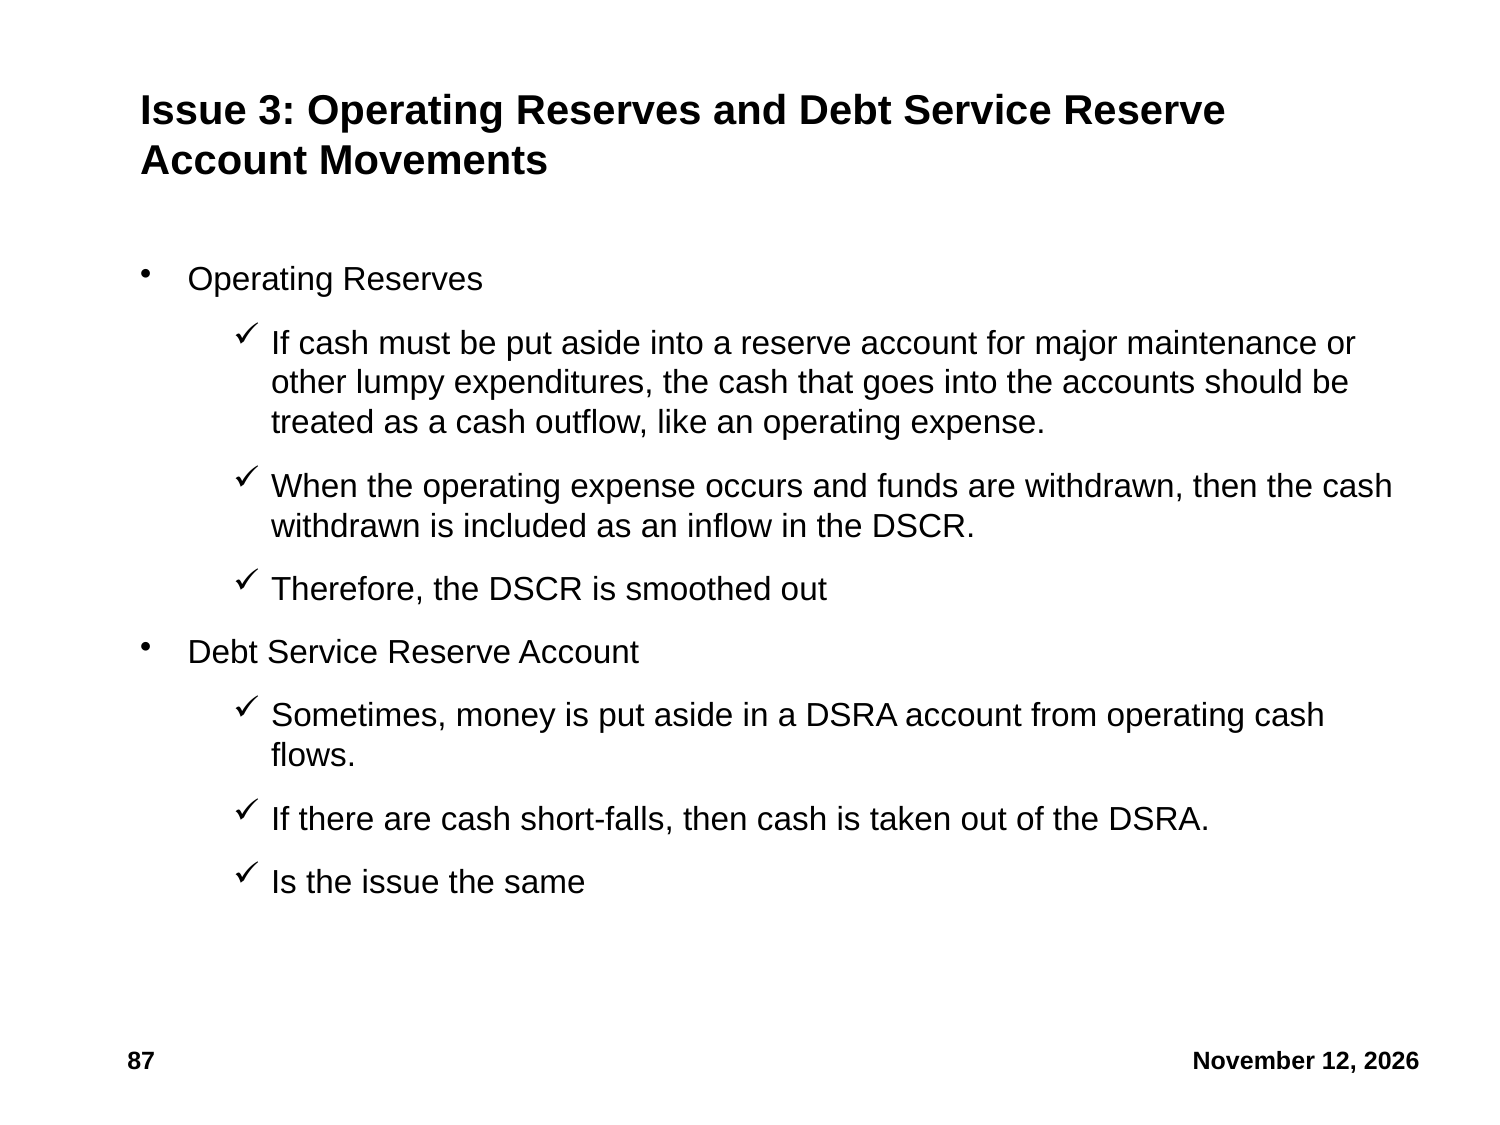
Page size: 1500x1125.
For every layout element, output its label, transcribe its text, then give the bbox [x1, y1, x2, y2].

title Issue 3: Operating Reserves and Debt Service Reserve Account Movements [124, 74, 1376, 226]
list Operating Reserves If cash must be put aside into a reserve account for major maintenance or other lumpy expenditures, the cash that goes into the accounts should be treated as a cash outflow, like an operating expense. When the operating expense occurs and funds are withdrawn, then the cash withdrawn is included as an inflow in the DSCR. Therefore, the DSCR is smoothed out Debt Service Reserve Account Sometimes, money is put aside in a DSRA account from operating cash flows. If there are cash short-falls, then cash is taken out of the DSRA. Is the issue the same [124, 249, 1413, 1001]
